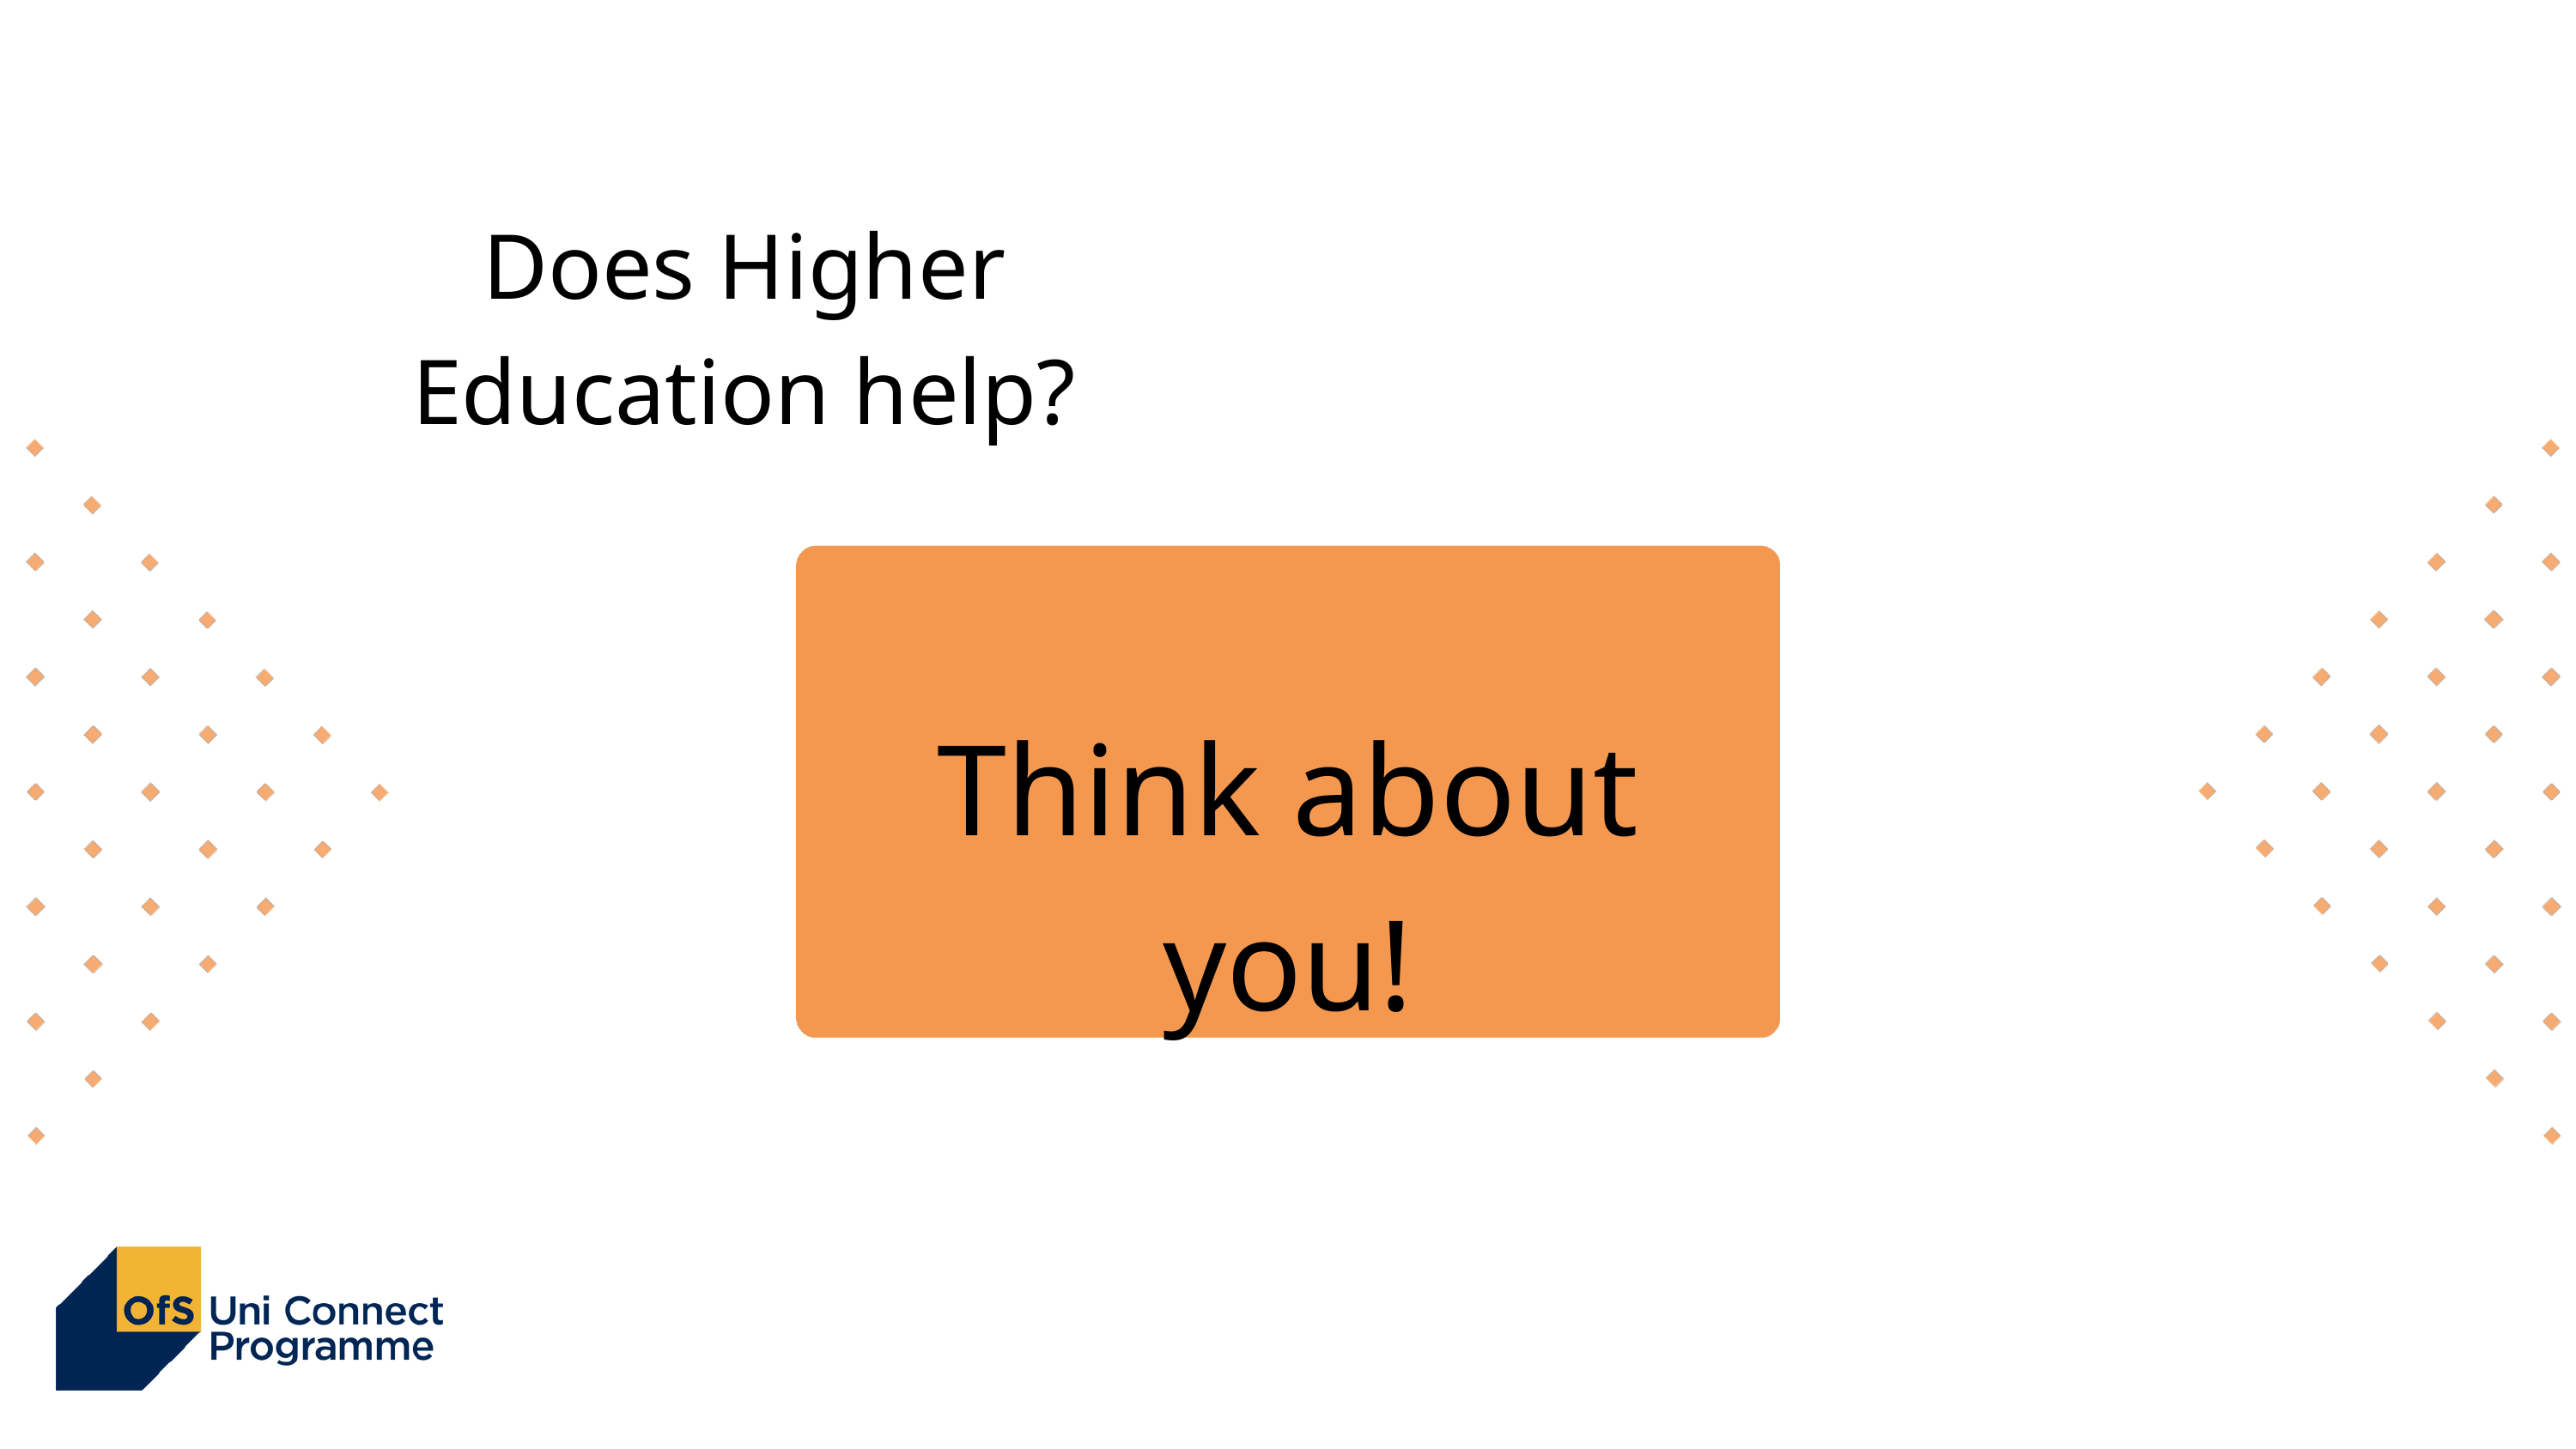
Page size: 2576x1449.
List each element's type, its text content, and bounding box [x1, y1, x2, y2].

text_box Does Higher Education help? [350, 191, 1138, 442]
picture [795, 545, 1780, 1038]
picture [56, 1246, 443, 1391]
picture [2300, 542, 2576, 1041]
picture [0, 542, 287, 1041]
